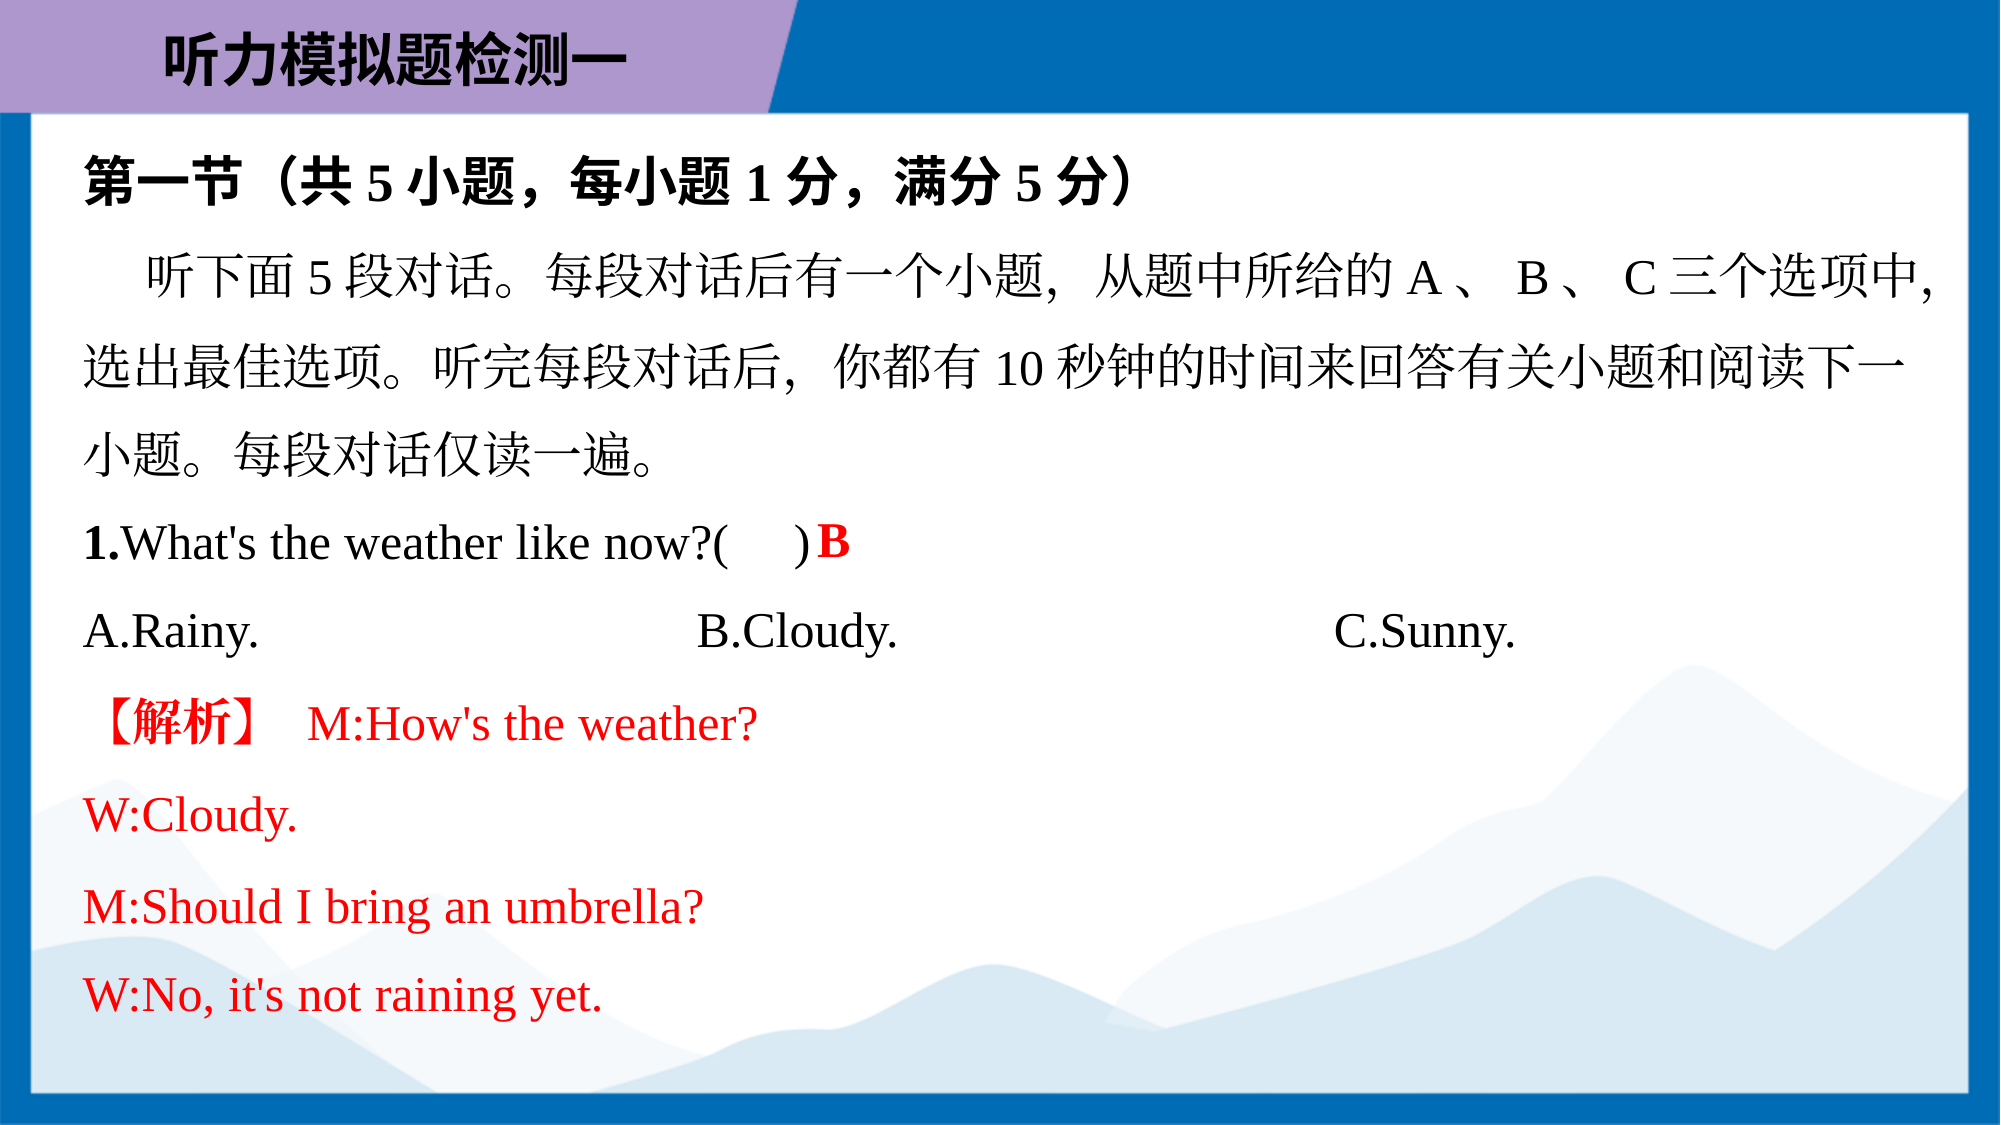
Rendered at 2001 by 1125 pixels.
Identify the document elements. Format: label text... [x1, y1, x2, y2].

text_box 1.What's the weather like now?( ) [82, 482, 1917, 560]
text_box A.Rainy. B.Cloudy. C.Sunny. [82, 569, 1917, 648]
text_box 第一节（共5小题，每小题1分，满分5分） [82, 146, 1917, 212]
text_box 【解析】 M:How's the weather? W:Cloudy. M:Should I bring an umbrella? W:No, it's not raining yet. [82, 658, 1917, 1012]
text_box B [799, 480, 869, 559]
picture [0, 0, 2000, 1125]
text_box 听下面5段对话。每段对话后有一个小题，从题中所给的A、B、C三个选项中， 选出最佳选项。听完每段对话后，你都有10秒钟的时间来回答有关小题和阅读下一 小题。每段对话仅读一遍。 [82, 212, 1917, 474]
